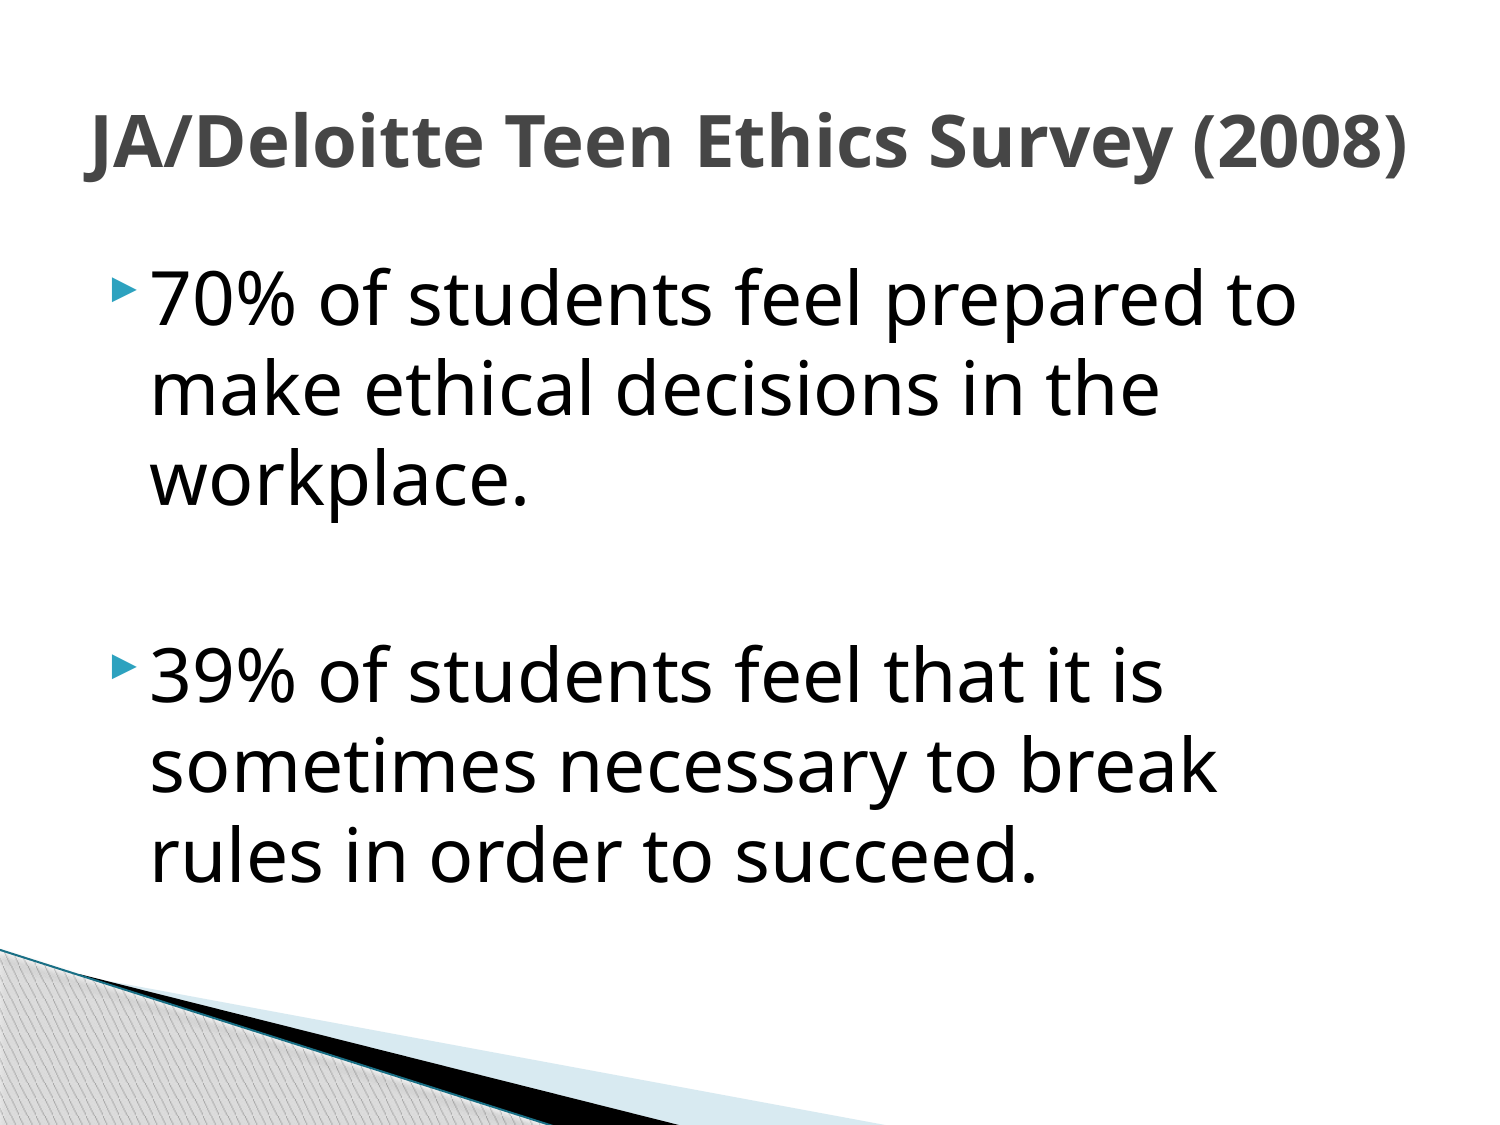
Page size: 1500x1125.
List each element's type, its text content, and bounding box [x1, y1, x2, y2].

list 70% of students feel prepared to make ethical decisions in the workplace. 39% of students feel that it is sometimes necessary to break rules in order to succeed. [75, 243, 1425, 986]
title JA/Deloitte Teen Ethics Survey (2008) [75, 45, 1425, 233]
